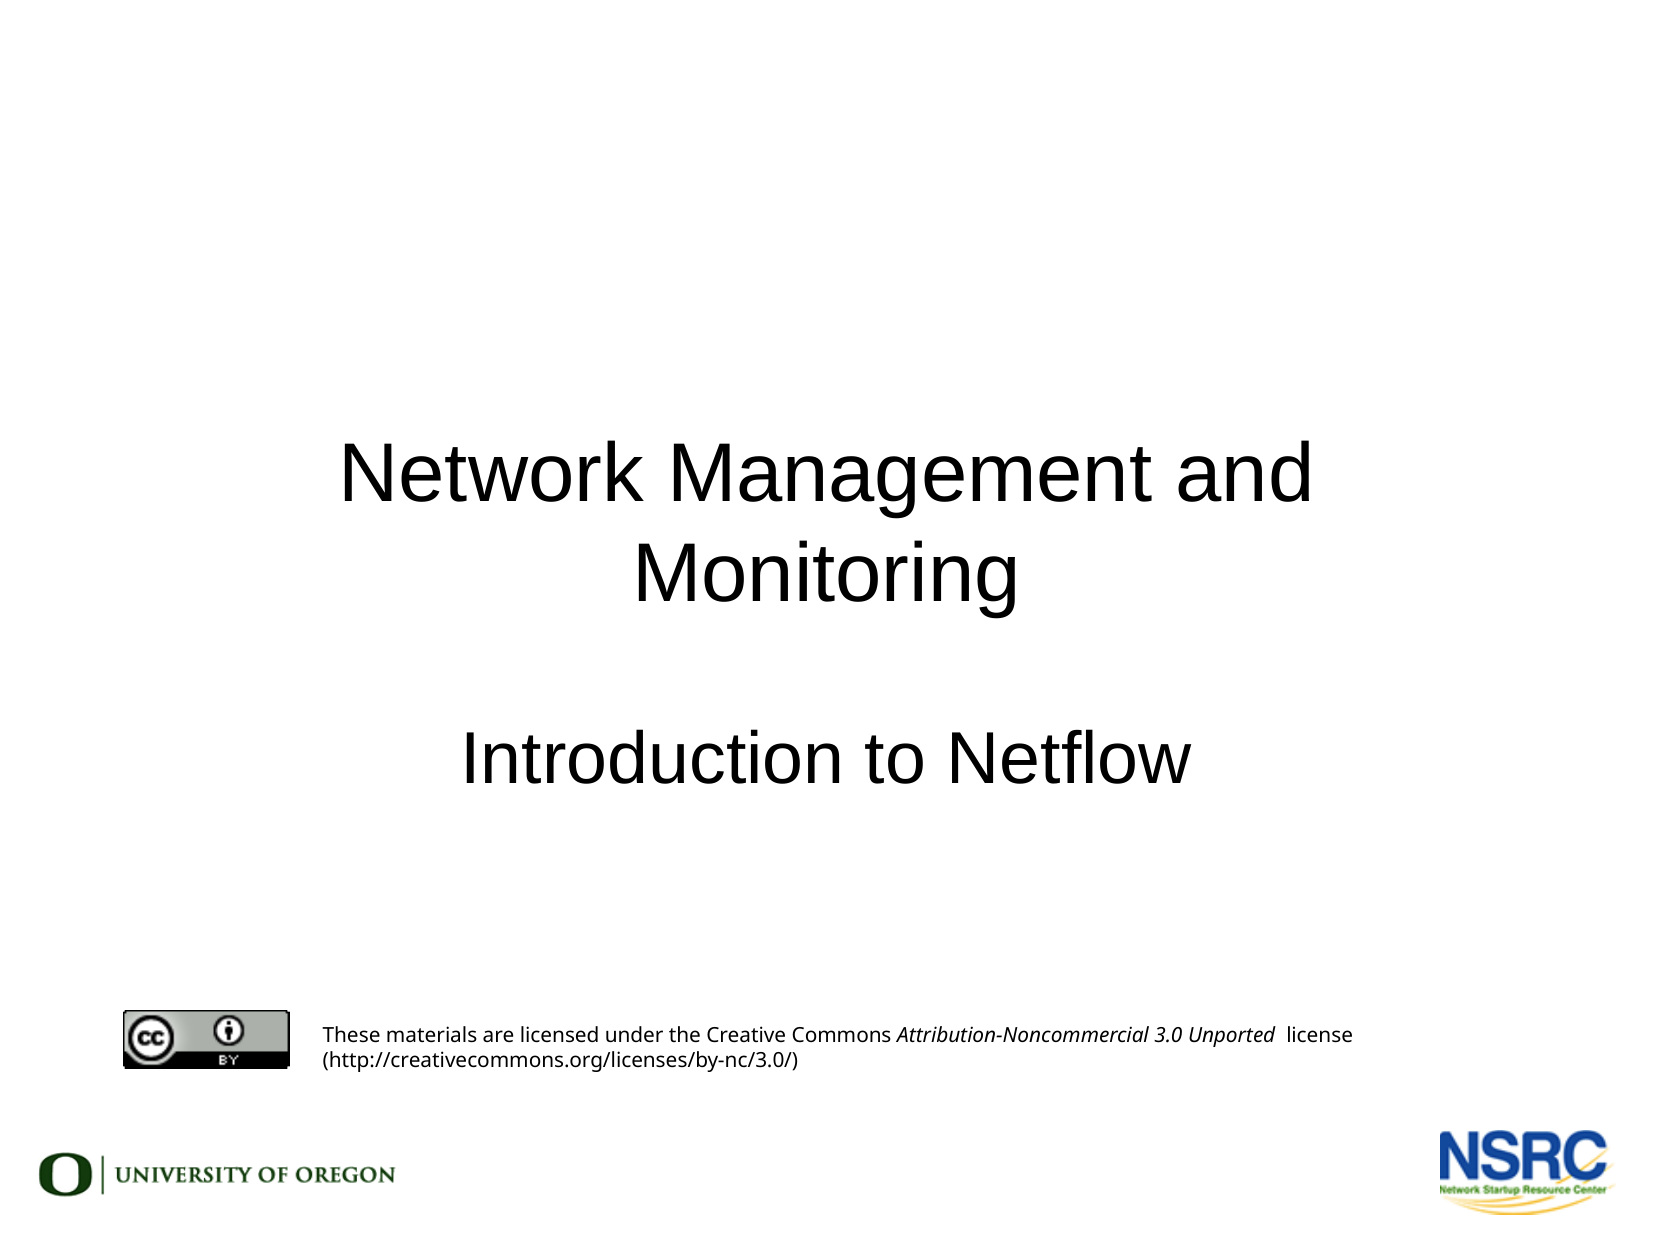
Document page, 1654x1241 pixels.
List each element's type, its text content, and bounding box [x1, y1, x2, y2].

picture [37, 1151, 397, 1198]
picture [1440, 1130, 1616, 1215]
text_box These materials are licensed under the Creative Commons Attribution-Noncommercial 3.0 Unported license (http://creativecommons.org/licenses/by-nc/3.0/) [292, 1010, 1617, 1084]
picture [123, 1010, 290, 1070]
text_box Introduction to Netflow [247, 702, 1406, 1020]
text_box Network Management and Monitoring [123, 385, 1530, 651]
